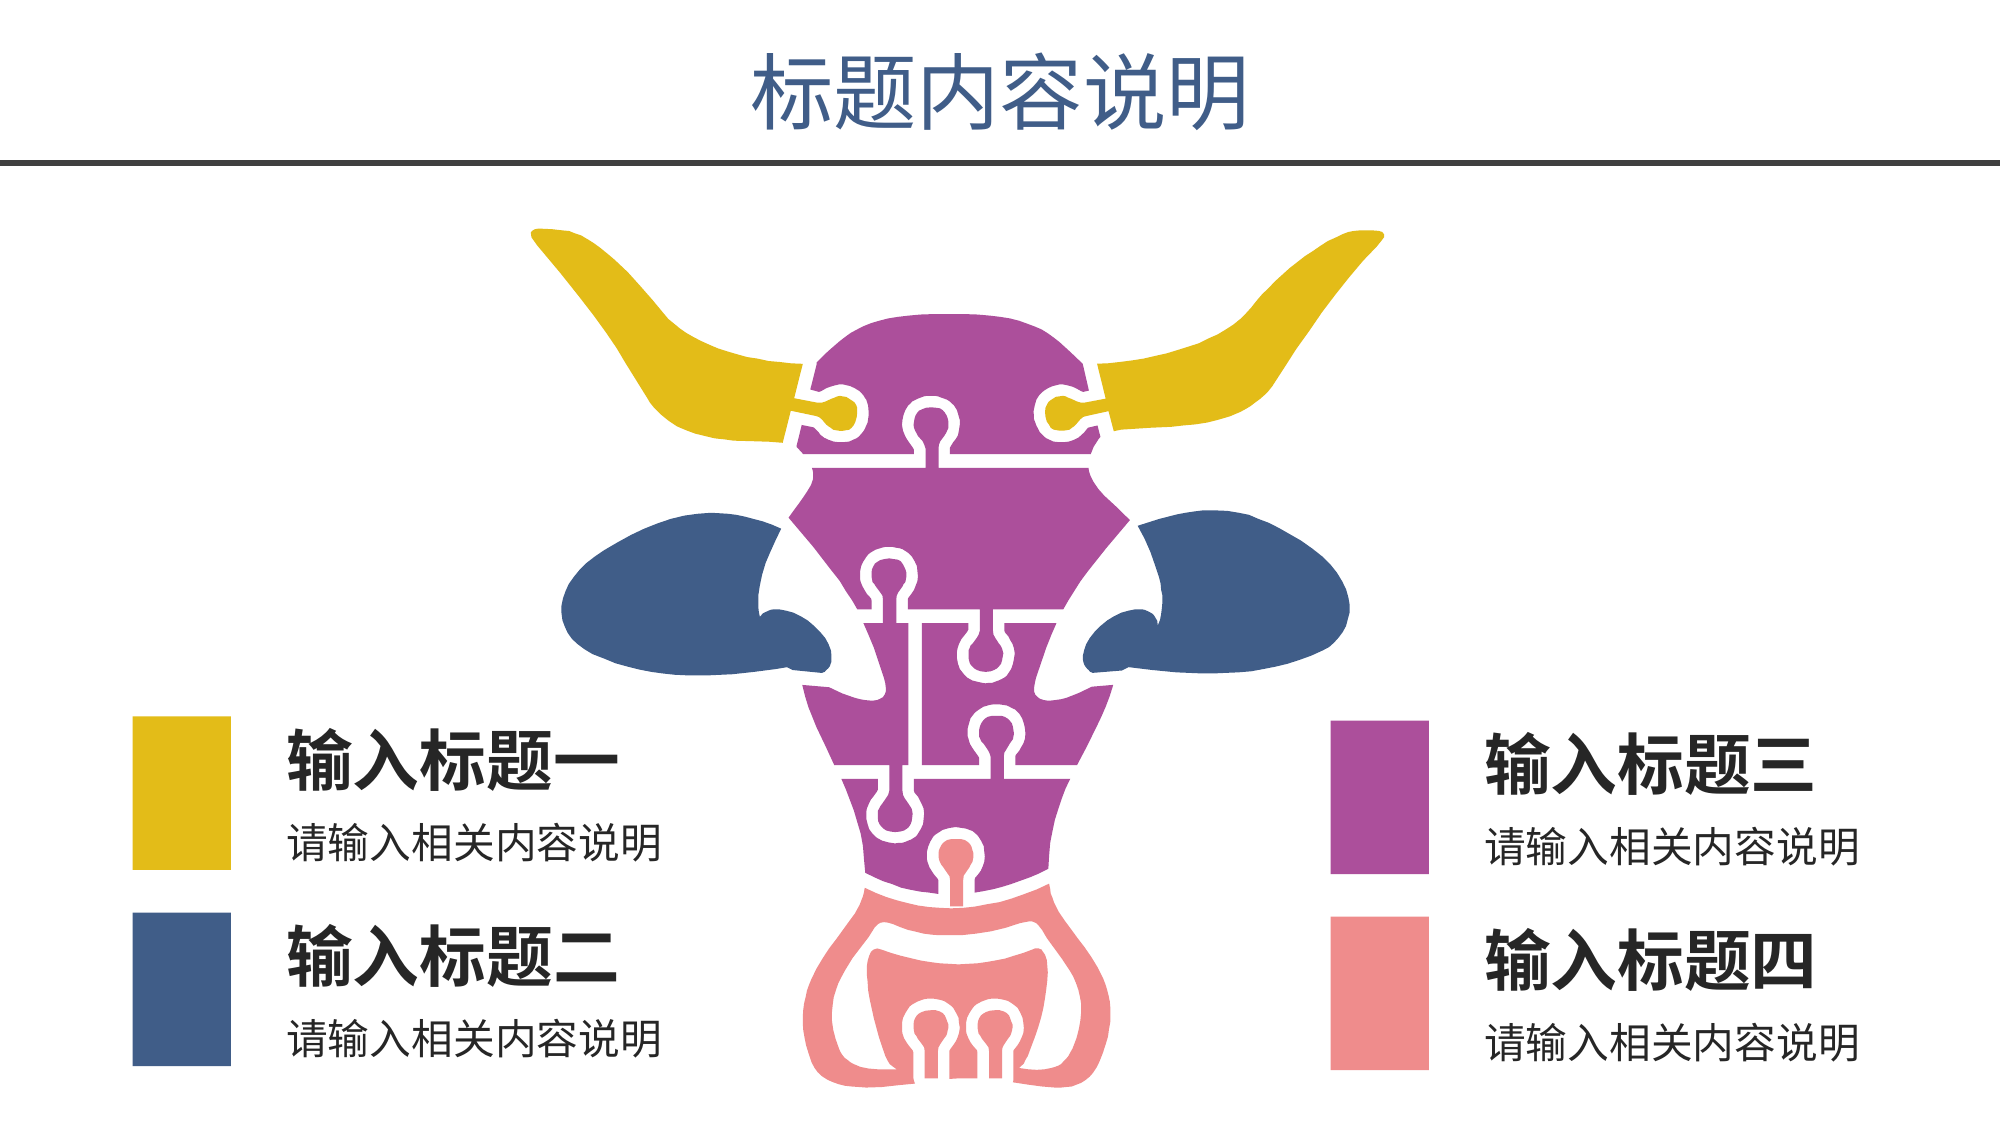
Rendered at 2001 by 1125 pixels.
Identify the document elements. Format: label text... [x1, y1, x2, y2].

text_box [788, 407, 1130, 672]
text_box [132, 907, 802, 1072]
text_box [561, 512, 832, 676]
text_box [132, 711, 802, 876]
text_box [1082, 510, 1350, 674]
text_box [1330, 911, 2000, 1076]
text_box [796, 314, 1101, 455]
text_box [530, 228, 858, 443]
text_box [921, 623, 1114, 766]
text_box [802, 883, 1111, 1088]
text_box [938, 839, 974, 907]
text_box [841, 715, 1071, 894]
text_box [977, 1010, 1013, 1079]
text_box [1330, 715, 2000, 880]
title 标题内容说明 [137, 39, 1863, 155]
text_box [802, 558, 913, 833]
text_box [913, 1010, 949, 1079]
text_box [1045, 230, 1385, 432]
